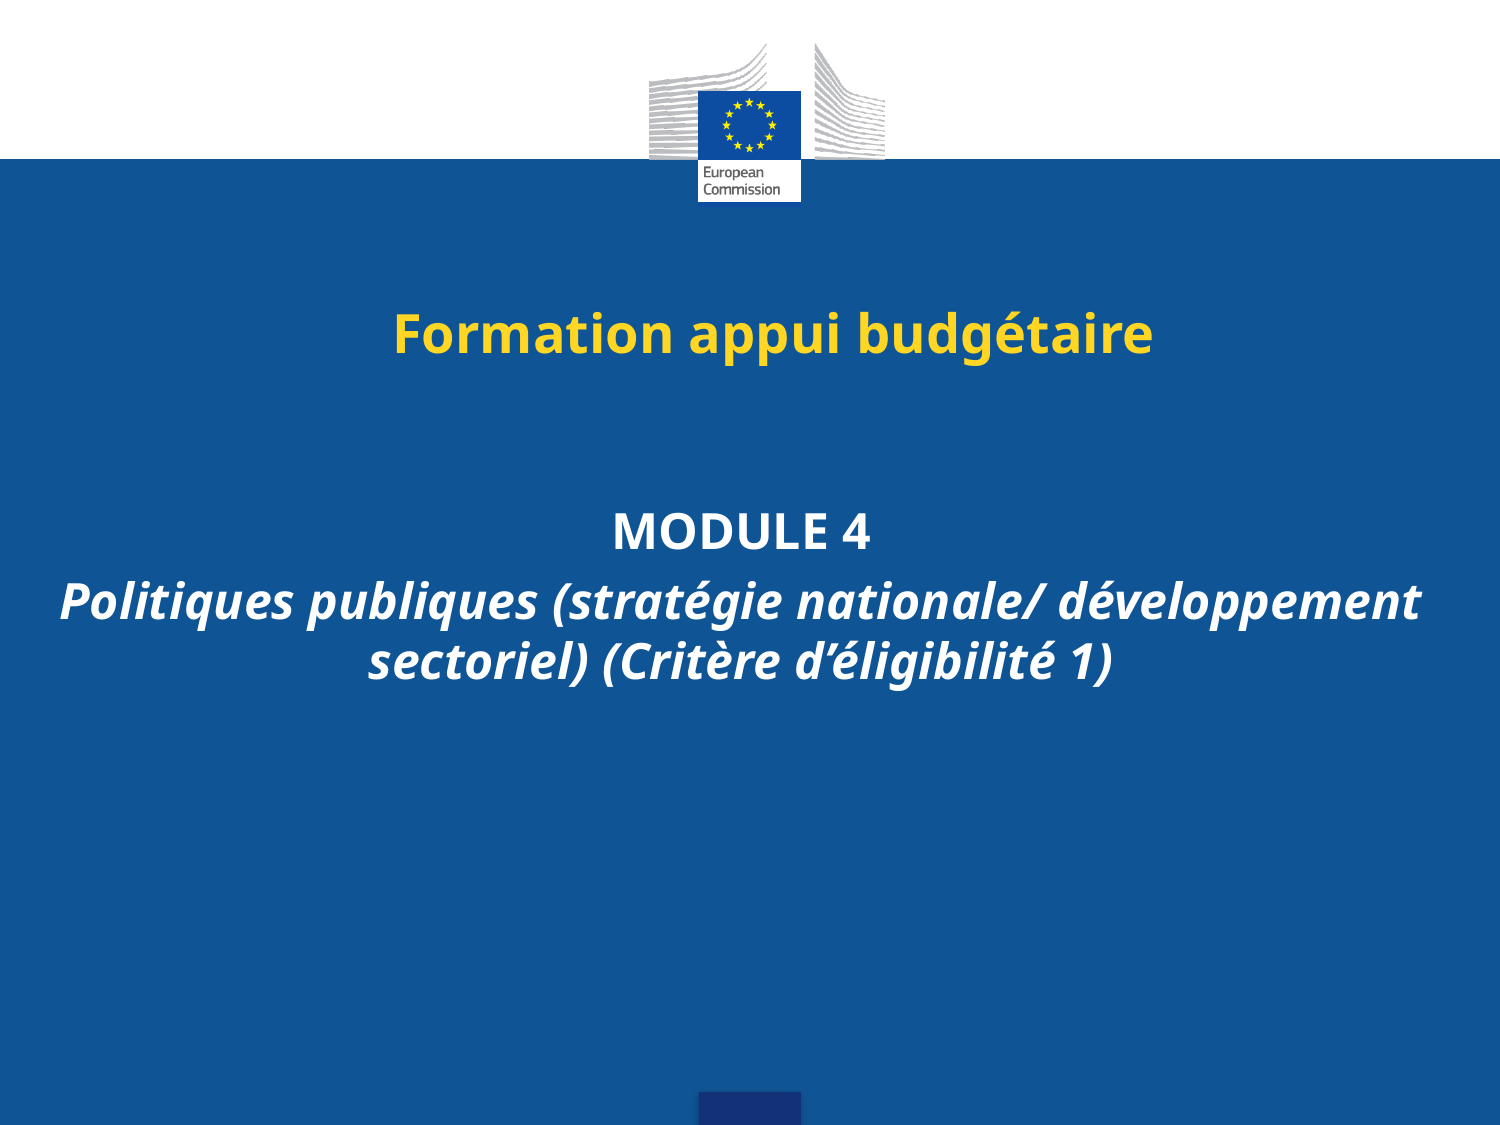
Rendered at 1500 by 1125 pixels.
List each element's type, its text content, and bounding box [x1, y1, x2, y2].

title Formation appui budgétaire [88, 266, 1459, 398]
subtitle MODULE 4 Politiques publiques (stratégie nationale/ développement sectoriel) (Critère d’éligibilité 1) [40, 491, 1442, 776]
